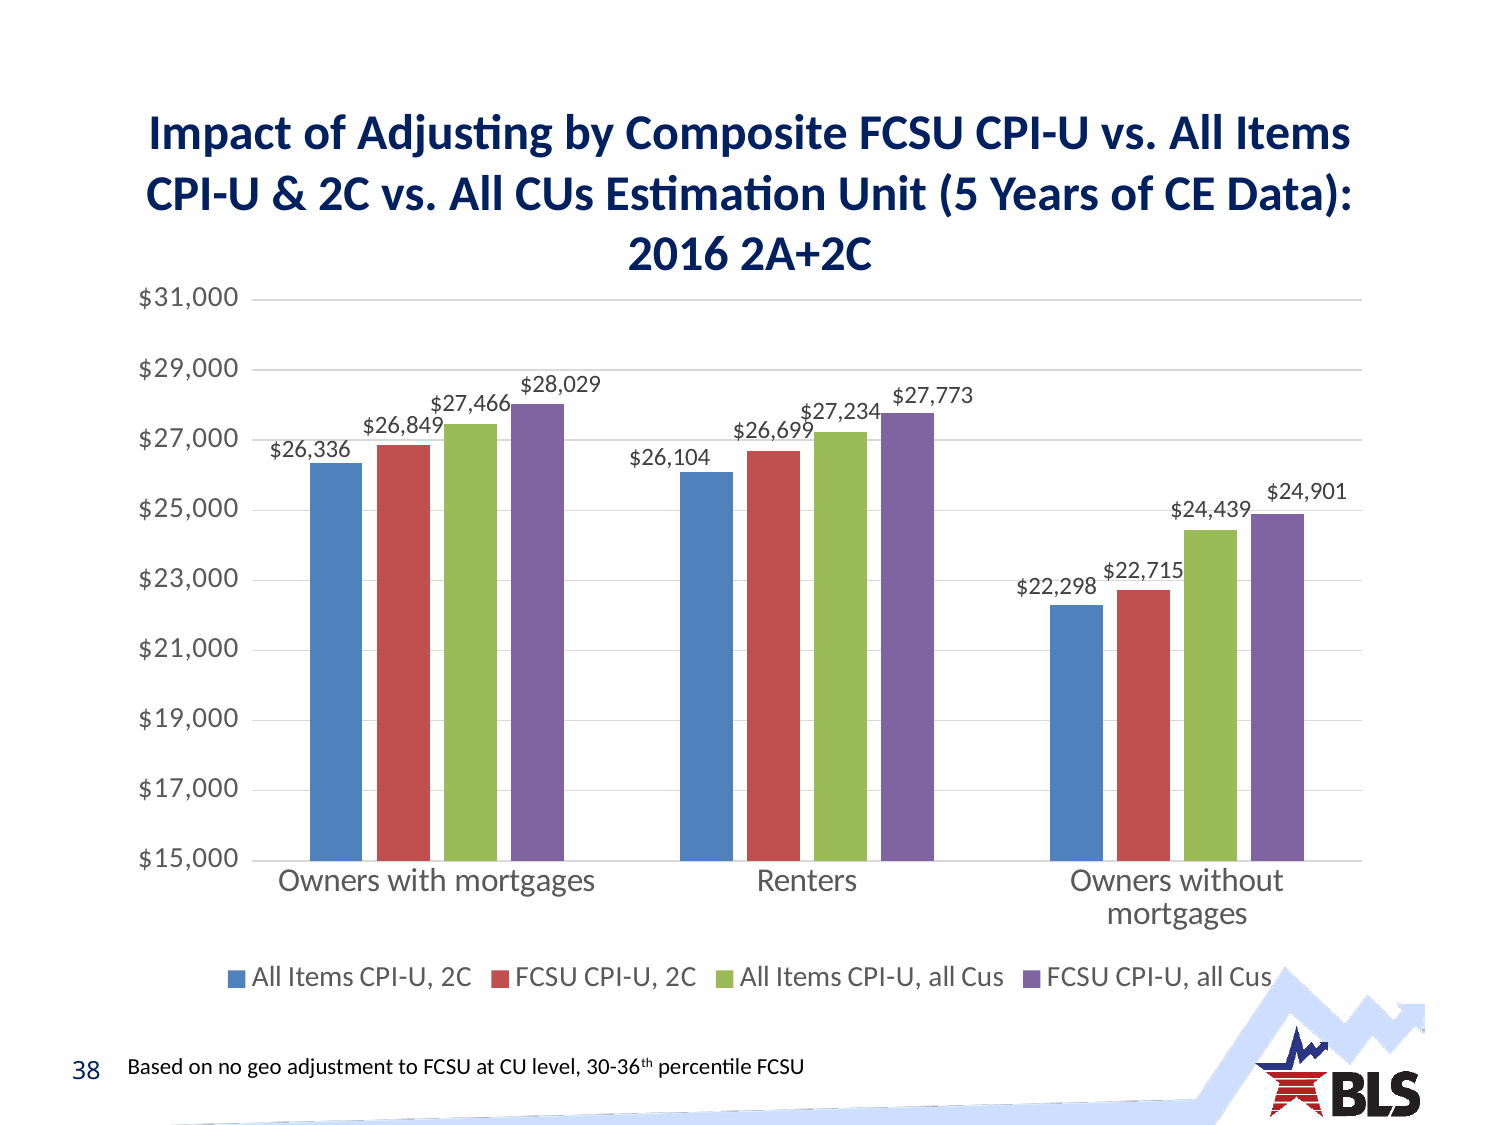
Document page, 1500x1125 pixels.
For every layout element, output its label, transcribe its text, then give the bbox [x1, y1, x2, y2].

title Impact of Adjusting by Composite FCSU CPI-U vs. All Items CPI-U & 2C vs. All CUs Estimation Unit (5 Years of CE Data): 2016 2A+2C [112, 99, 1388, 249]
chart [112, 249, 1388, 1001]
slide_number 38 [72, 1054, 717, 1090]
text_box Based on no geo adjustment to FCSU at CU level, 30-36th percentile FCSU [112, 1044, 820, 1087]
picture [40, 967, 1425, 1125]
